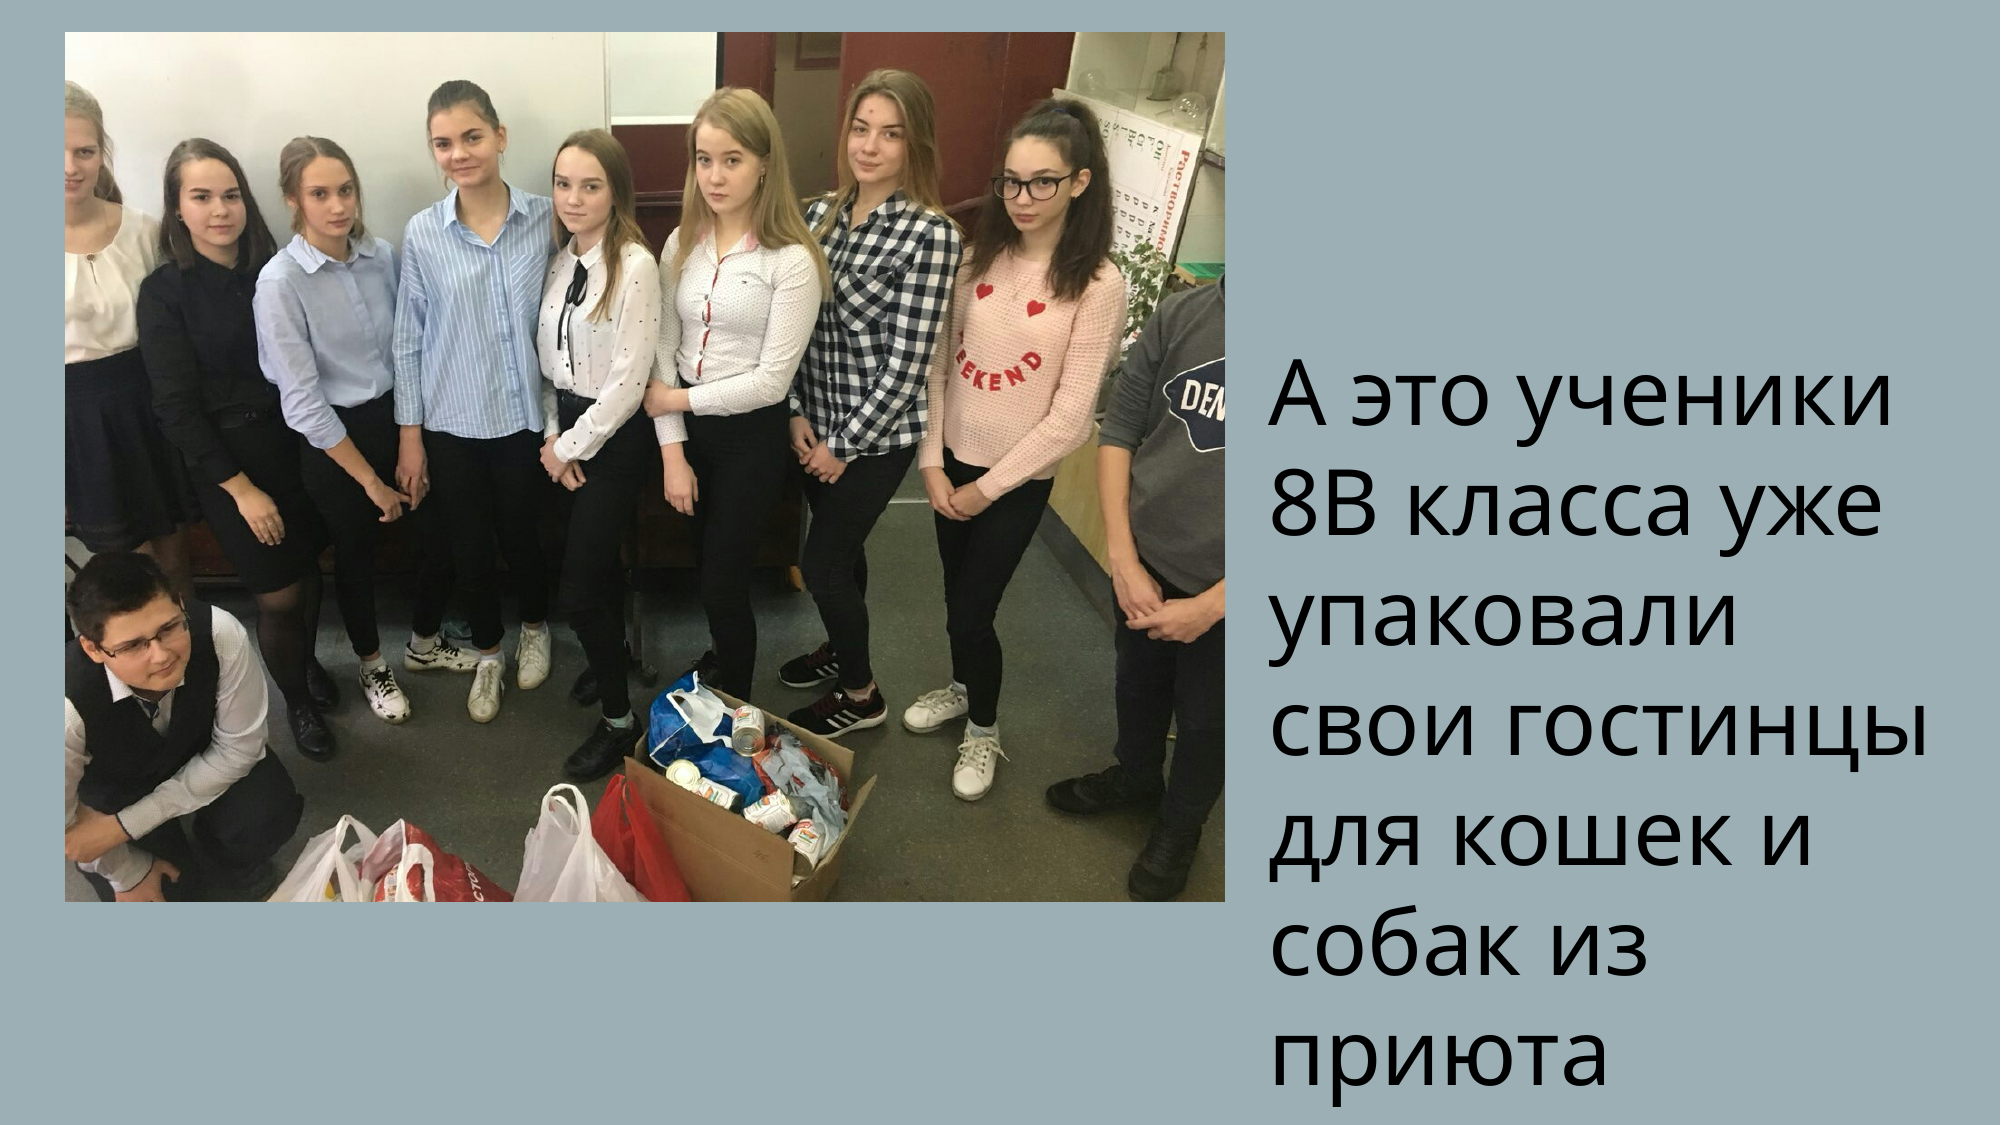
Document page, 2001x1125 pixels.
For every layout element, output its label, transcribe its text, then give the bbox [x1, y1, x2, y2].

text_box А это ученики 8В класса уже упаковали свои гостинцы для кошек и собак из приюта [1253, 326, 1959, 1112]
picture [65, 32, 1225, 902]
